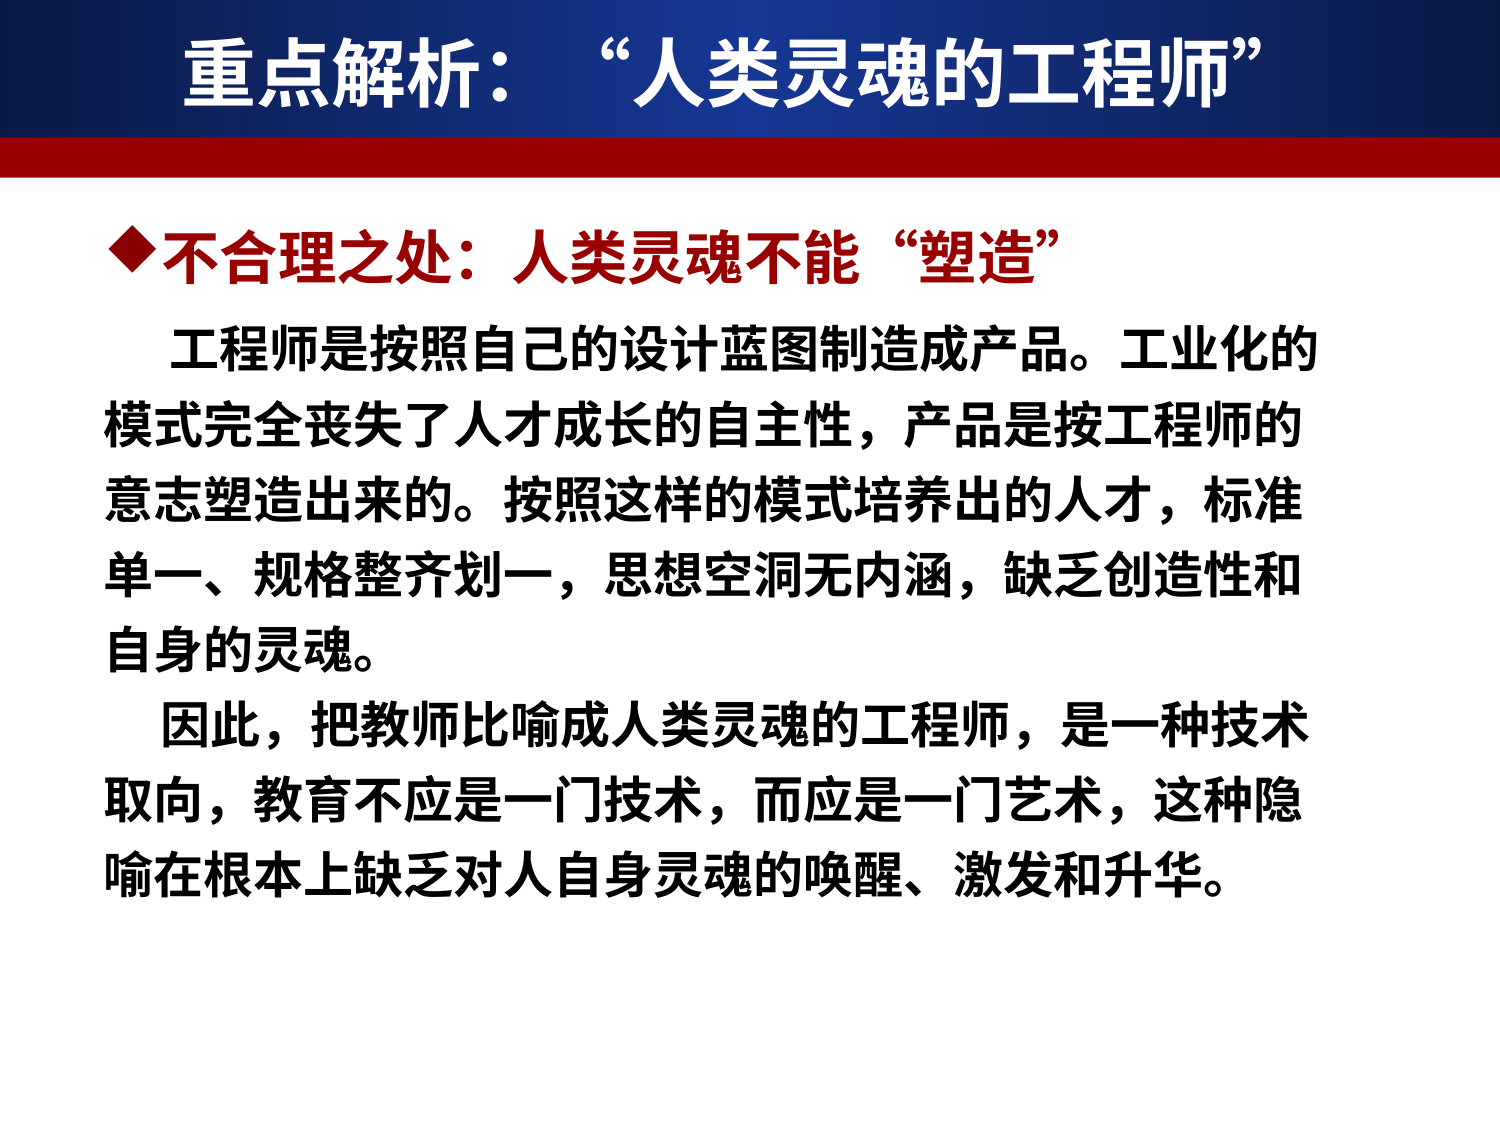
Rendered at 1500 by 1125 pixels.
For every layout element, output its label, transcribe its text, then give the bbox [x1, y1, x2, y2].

title 重点解析：“人类灵魂的工程师” [50, 24, 1438, 118]
text_box 不合理之处：人类灵魂不能“塑造” 工程师是按照自己的设计蓝图制造成产品。工业化的模式完全丧失了人才成长的自主性，产品是按工程师的意志塑造出来的。按照这样的模式培养出的人才，标准单一、规格整齐划一，思想空洞无内涵，缺乏创造性和自身的灵魂。 因此，把教师比喻成人类灵魂的工程师，是一种技术取向，教育不应是一门技术，而应是一门艺术，这种隐喻在根本上缺乏对人自身灵魂的唤醒、激发和升华。 [88, 196, 1353, 988]
